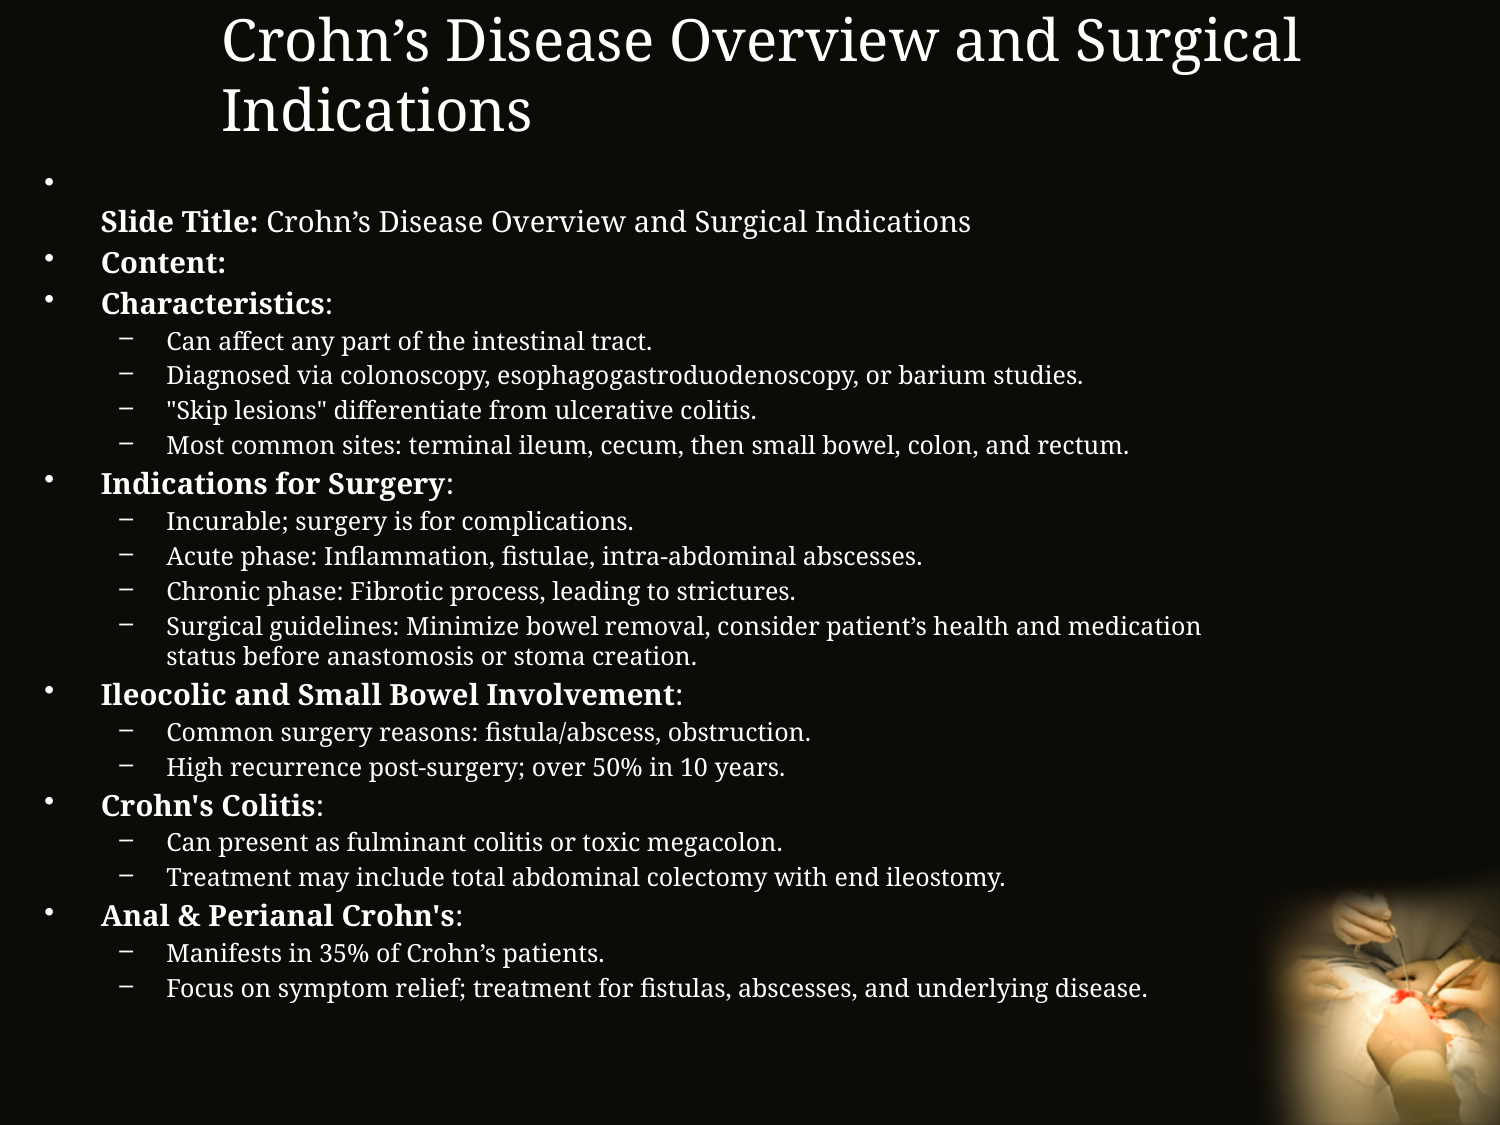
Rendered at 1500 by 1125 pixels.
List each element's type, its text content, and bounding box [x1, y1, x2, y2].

list Slide Title: Crohn’s Disease Overview and Surgical Indications Content: Characteristics: Can affect any part of the intestinal tract. Diagnosed via colonoscopy, esophagogastroduodenoscopy, or barium studies. "Skip lesions" differentiate from ulcerative colitis. Most common sites: terminal ileum, cecum, then small bowel, colon, and rectum. Indications for Surgery: Incurable; surgery is for complications. Acute phase: Inflammation, fistulae, intra-abdominal abscesses. Chronic phase: Fibrotic process, leading to strictures. Surgical guidelines: Minimize bowel removal, consider patient’s health and medication status before anastomosis or stoma creation. Ileocolic and Small Bowel Involvement: Common surgery reasons: fistula/abscess, obstruction. High recurrence post-surgery; over 50% in 10 years. Crohn's Colitis: Can present as fulminant colitis or toxic megacolon. Treatment may include total abdominal colectomy with end ileostomy. Anal & Perianal Crohn's: Manifests in 35% of Crohn’s patients. Focus on symptom relief; treatment for fistulas, abscesses, and underlying disease. [29, 160, 1259, 1036]
title Crohn’s Disease Overview and Surgical Indications [206, 30, 1377, 115]
picture [0, 0, 1500, 1125]
